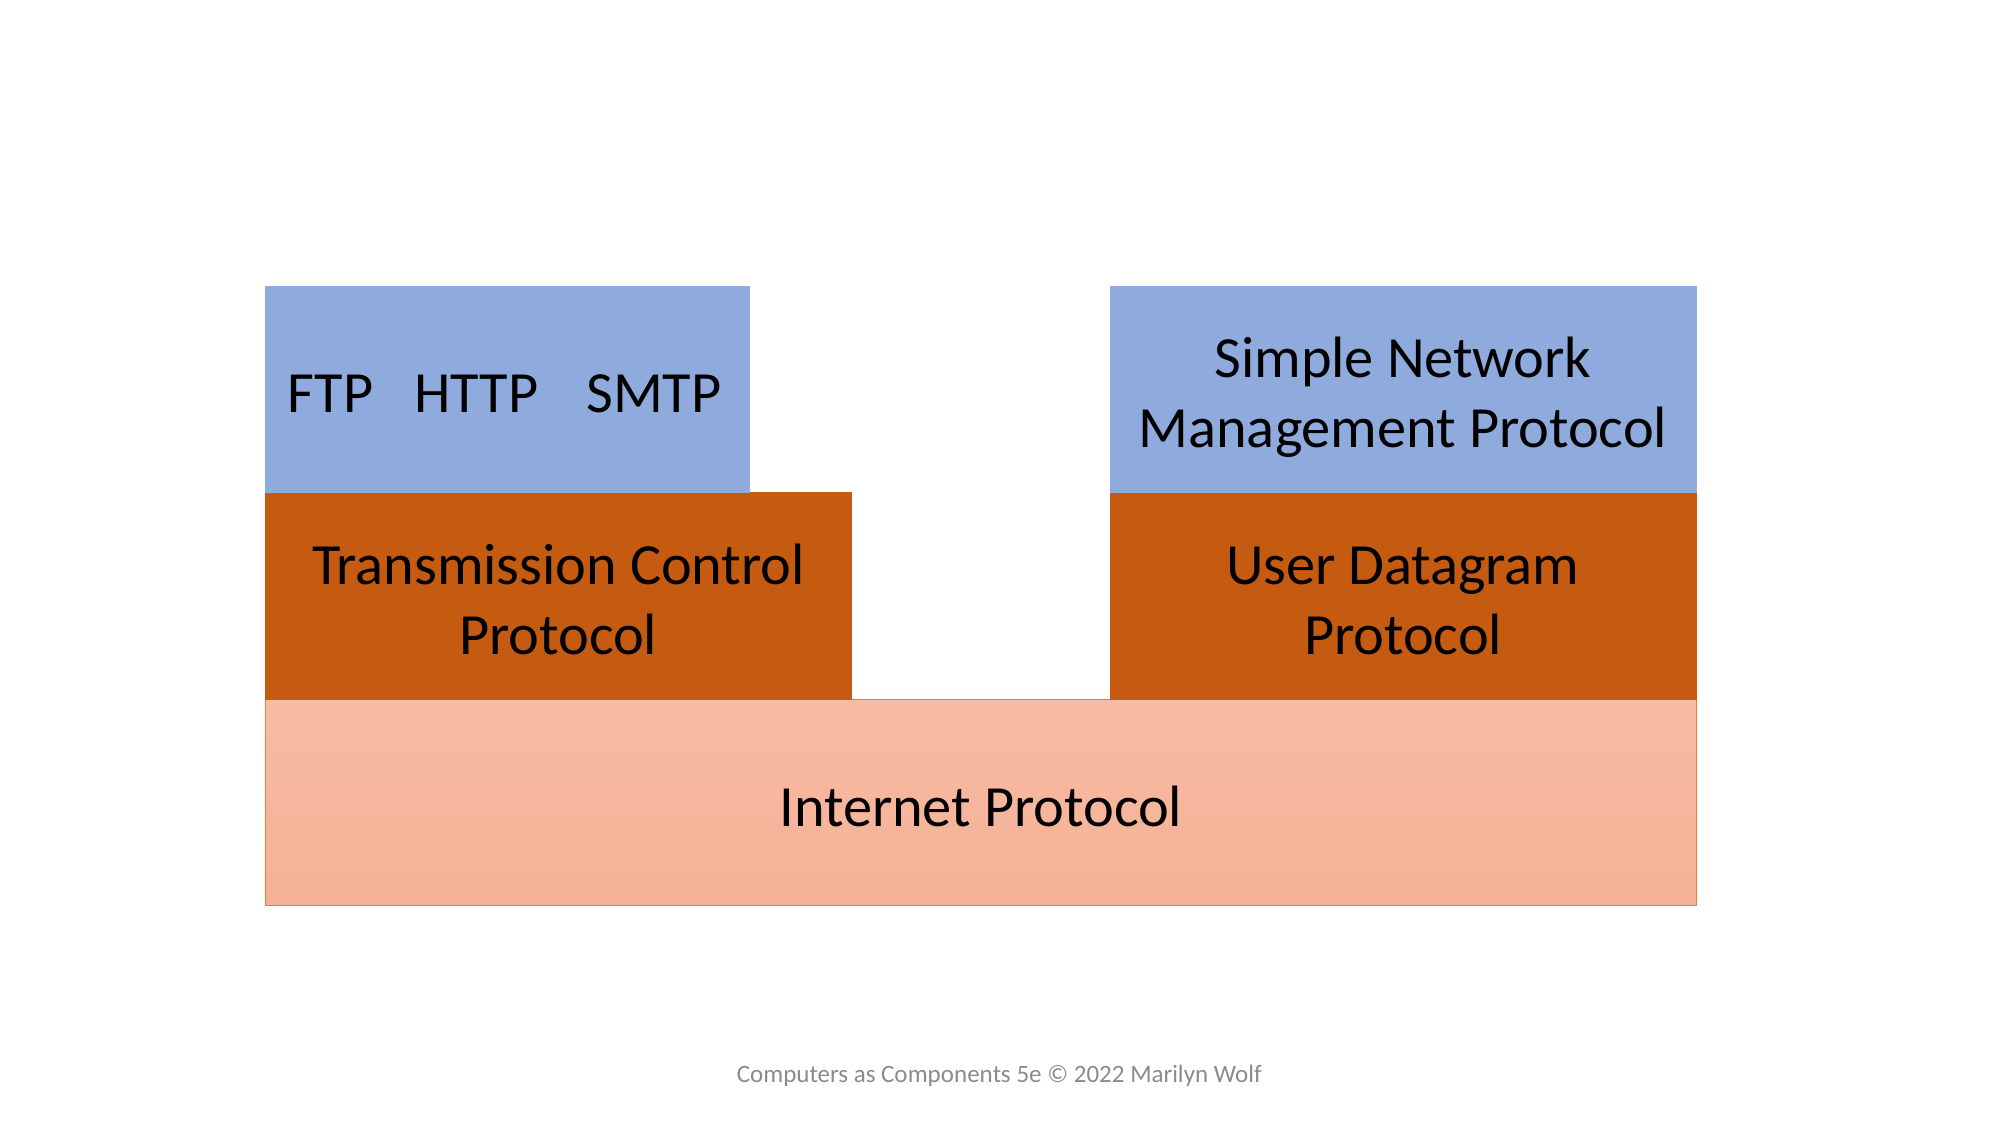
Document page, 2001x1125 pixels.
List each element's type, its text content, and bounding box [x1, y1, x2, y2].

text_box Simple Network Management Protocol [1110, 286, 1697, 493]
text_box Internet Protocol [265, 699, 1697, 906]
text_box User Datagram Protocol [1110, 493, 1697, 700]
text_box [265, 286, 750, 493]
text_box Transmission Control Protocol [265, 492, 852, 700]
footer Computers as Components 5e © 2022 Marilyn Wolf [662, 1042, 1338, 1103]
